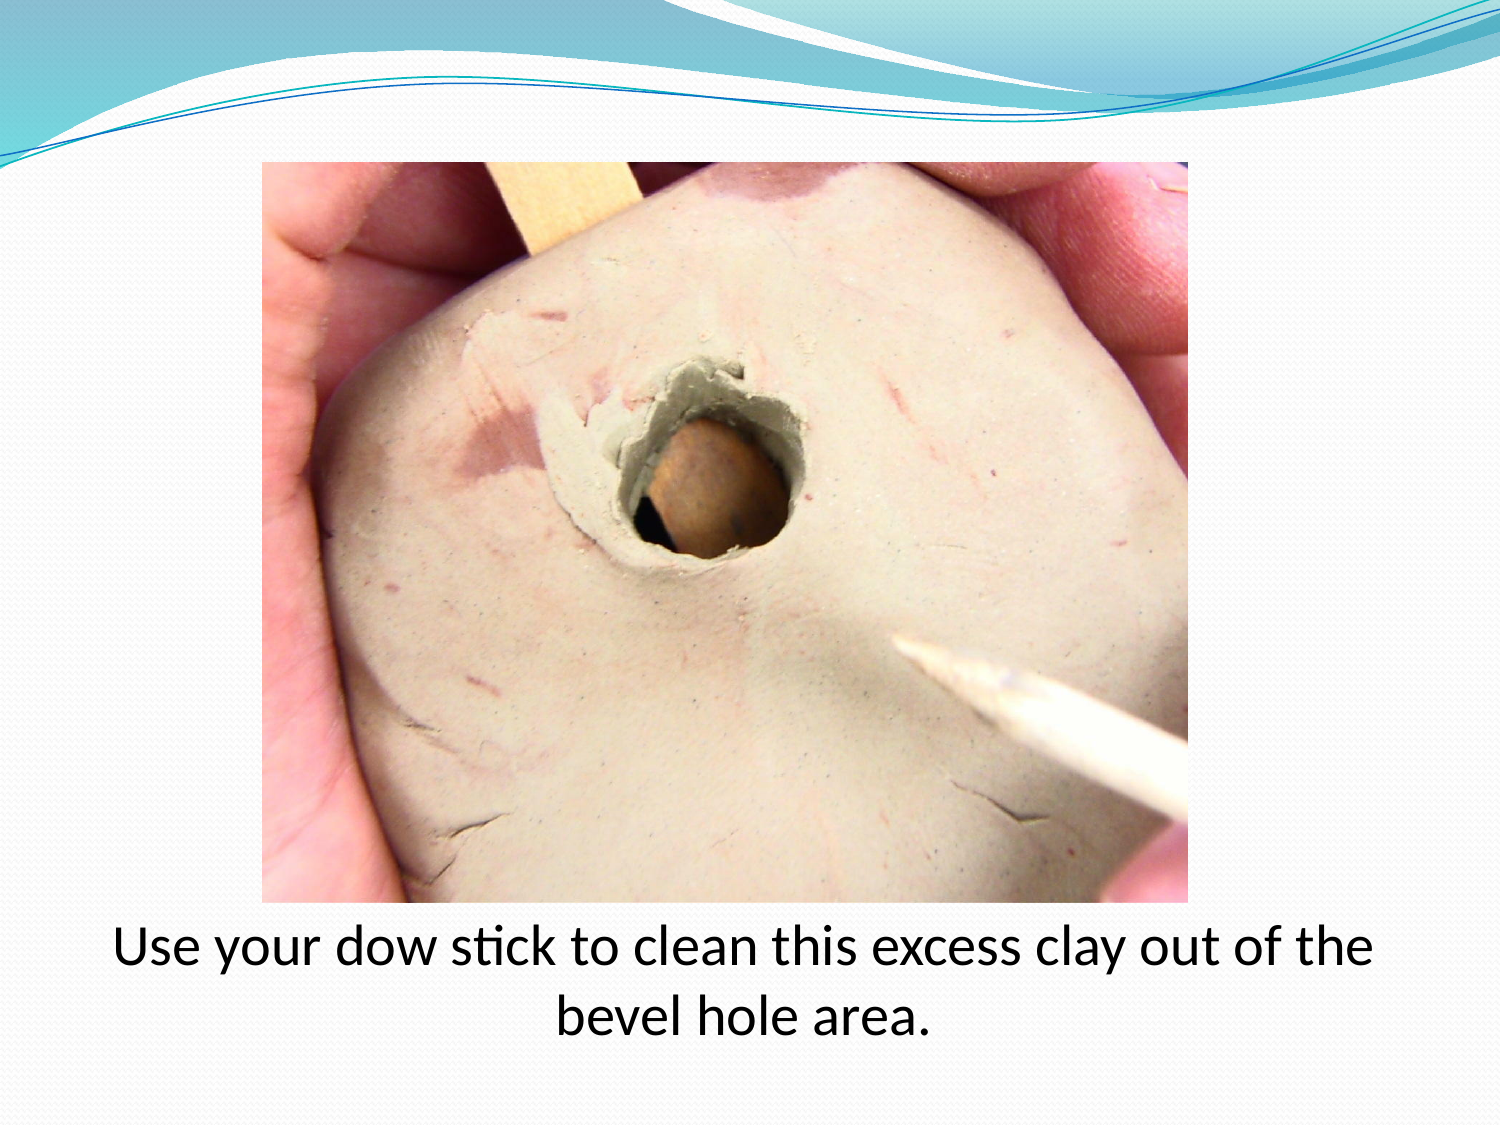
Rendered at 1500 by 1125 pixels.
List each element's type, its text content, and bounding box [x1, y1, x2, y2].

picture [262, 162, 1188, 903]
text_box Use your dow stick to clean this excess clay out of the bevel hole area. [50, 899, 1438, 1055]
